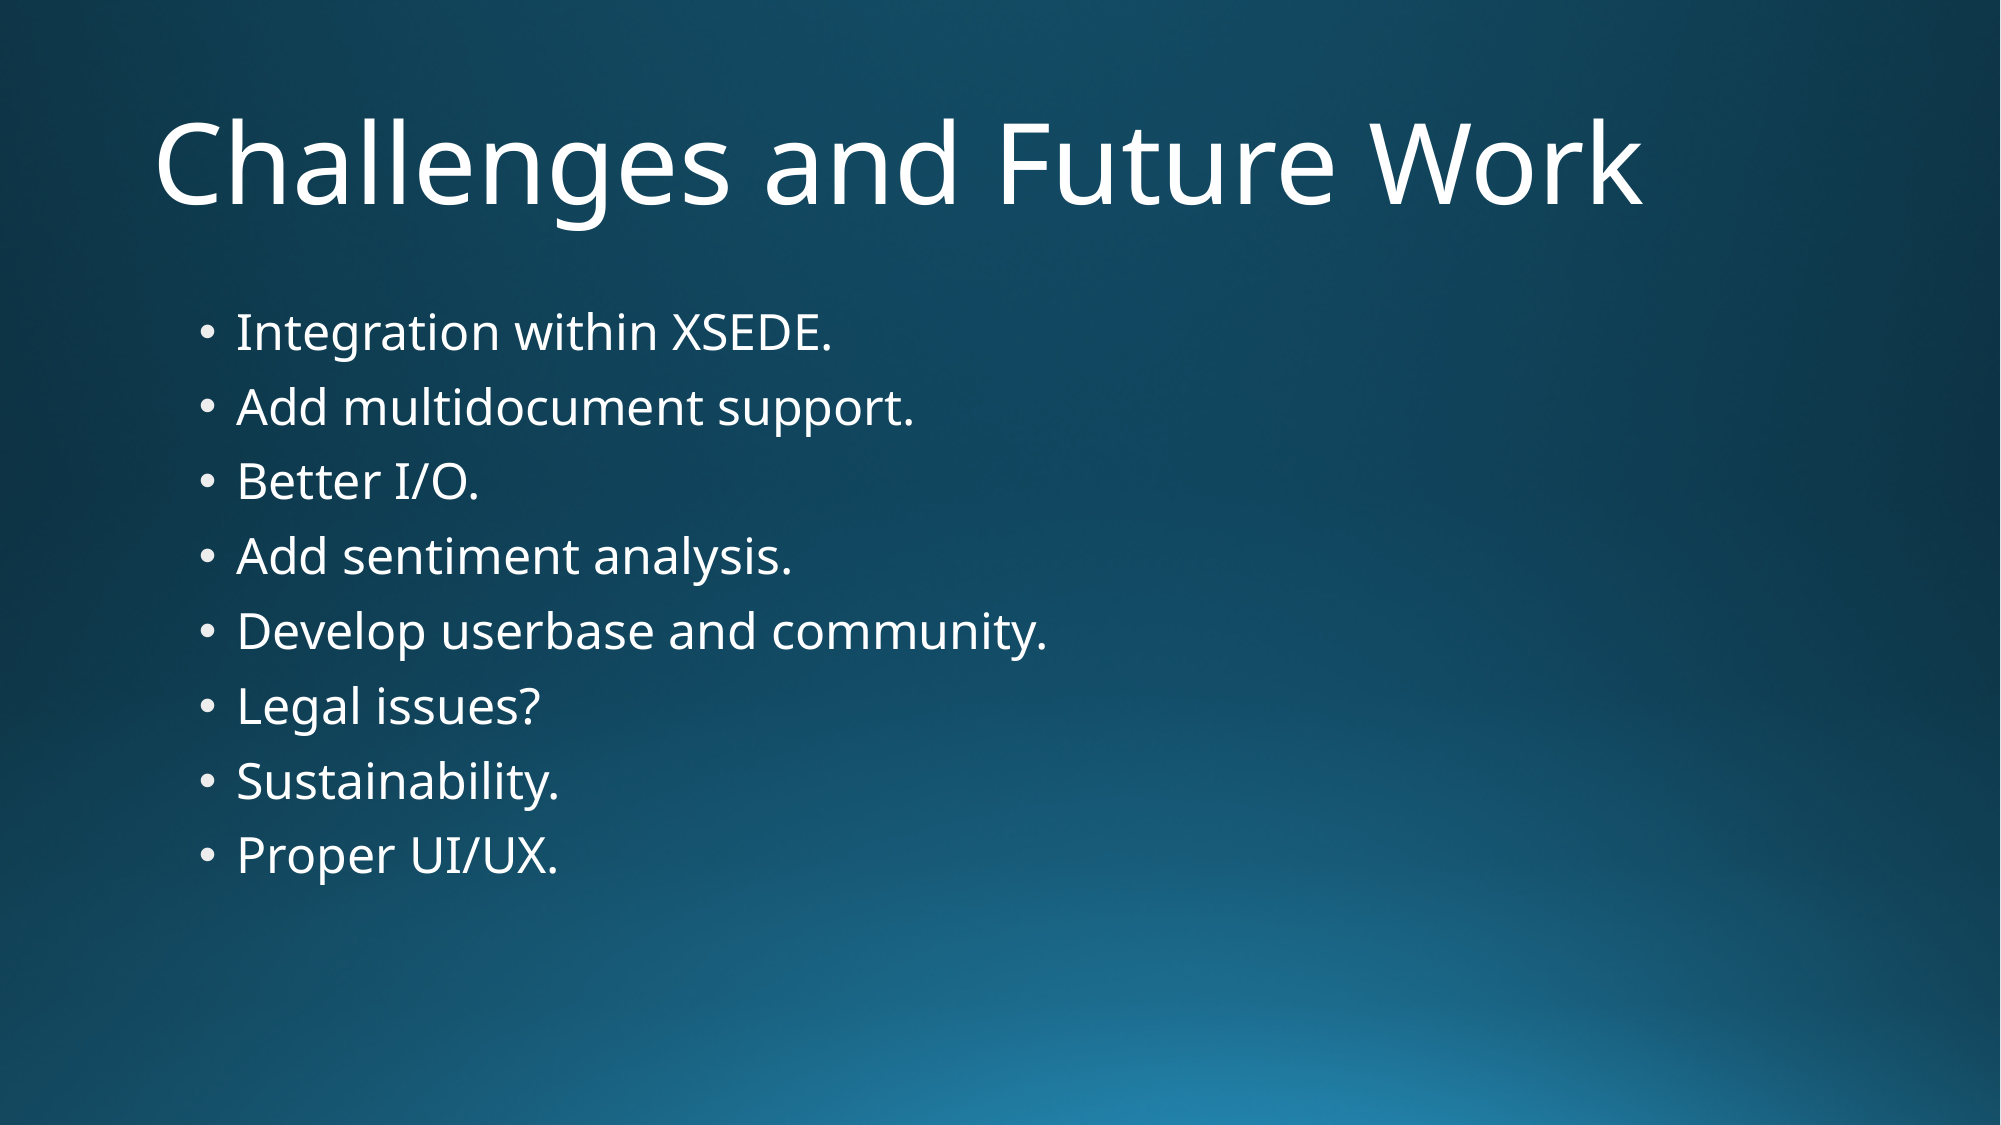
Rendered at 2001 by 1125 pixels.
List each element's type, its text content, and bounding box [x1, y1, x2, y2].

title Challenges and Future Work [137, 59, 1863, 278]
picture [0, 0, 2001, 1125]
list Integration within XSEDE. Add multidocument support. Better I/O. Add sentiment analysis. Develop userbase and community. Legal issues? Sustainability. Proper UI/UX. [183, 299, 1863, 1014]
